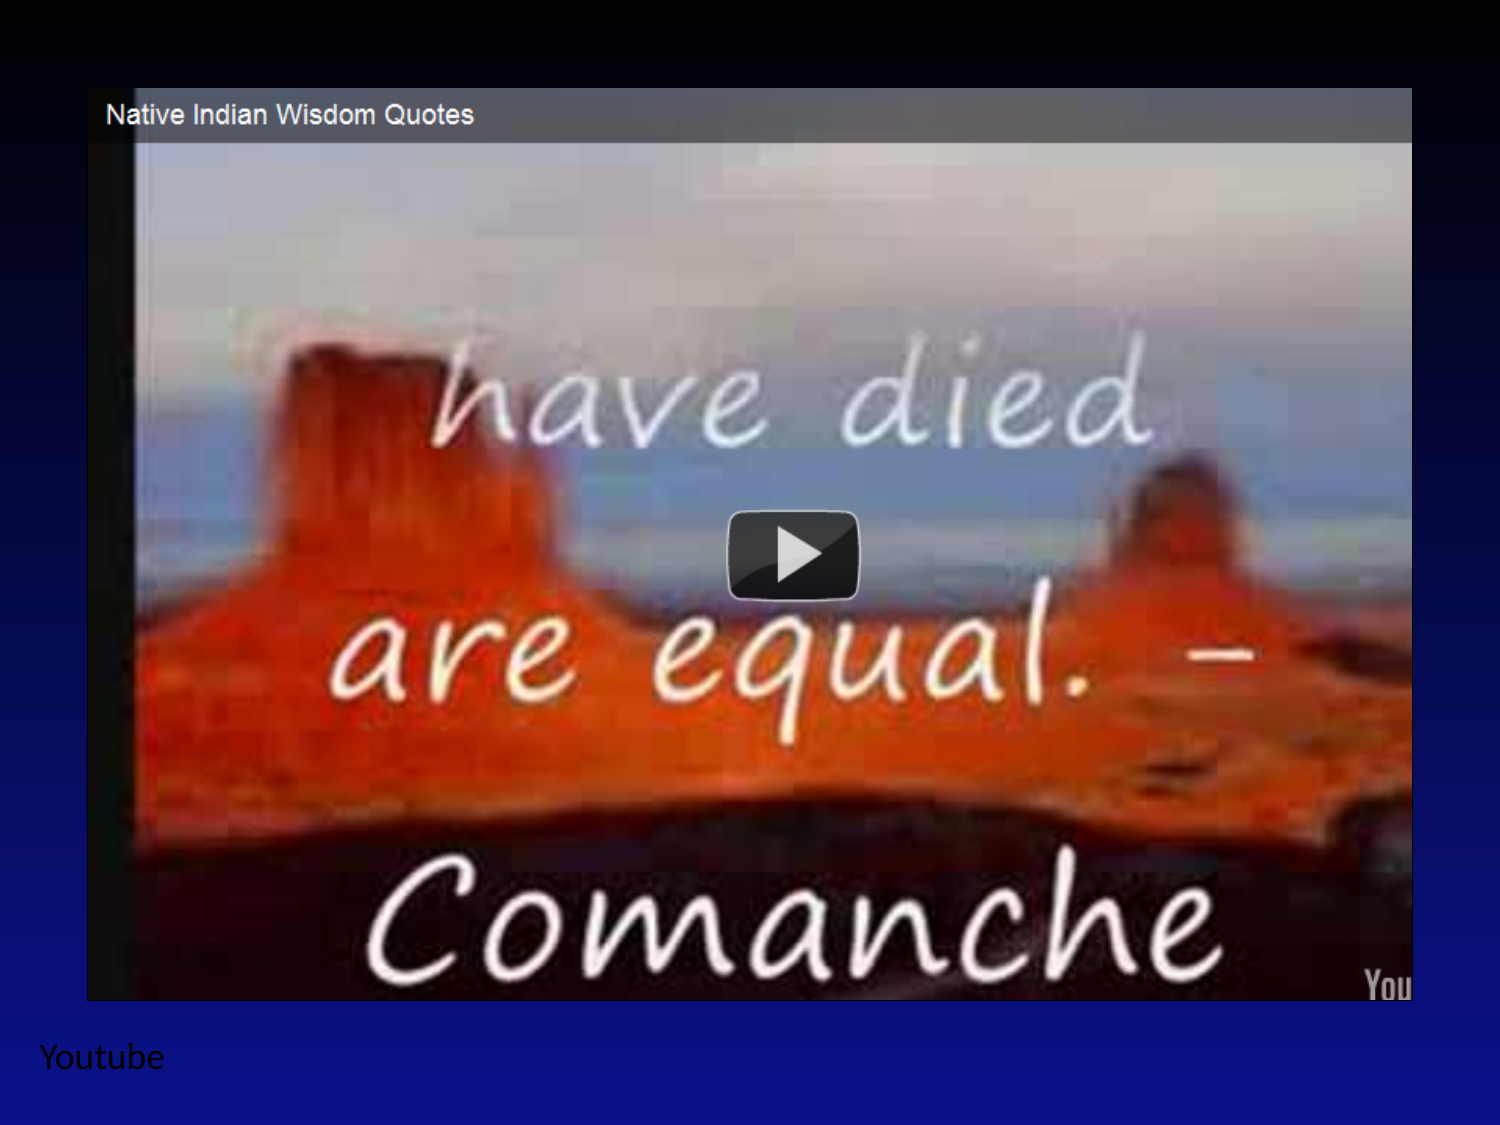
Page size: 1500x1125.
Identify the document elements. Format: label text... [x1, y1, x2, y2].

picture [88, 88, 1412, 1000]
text_box Youtube [24, 1024, 475, 1085]
